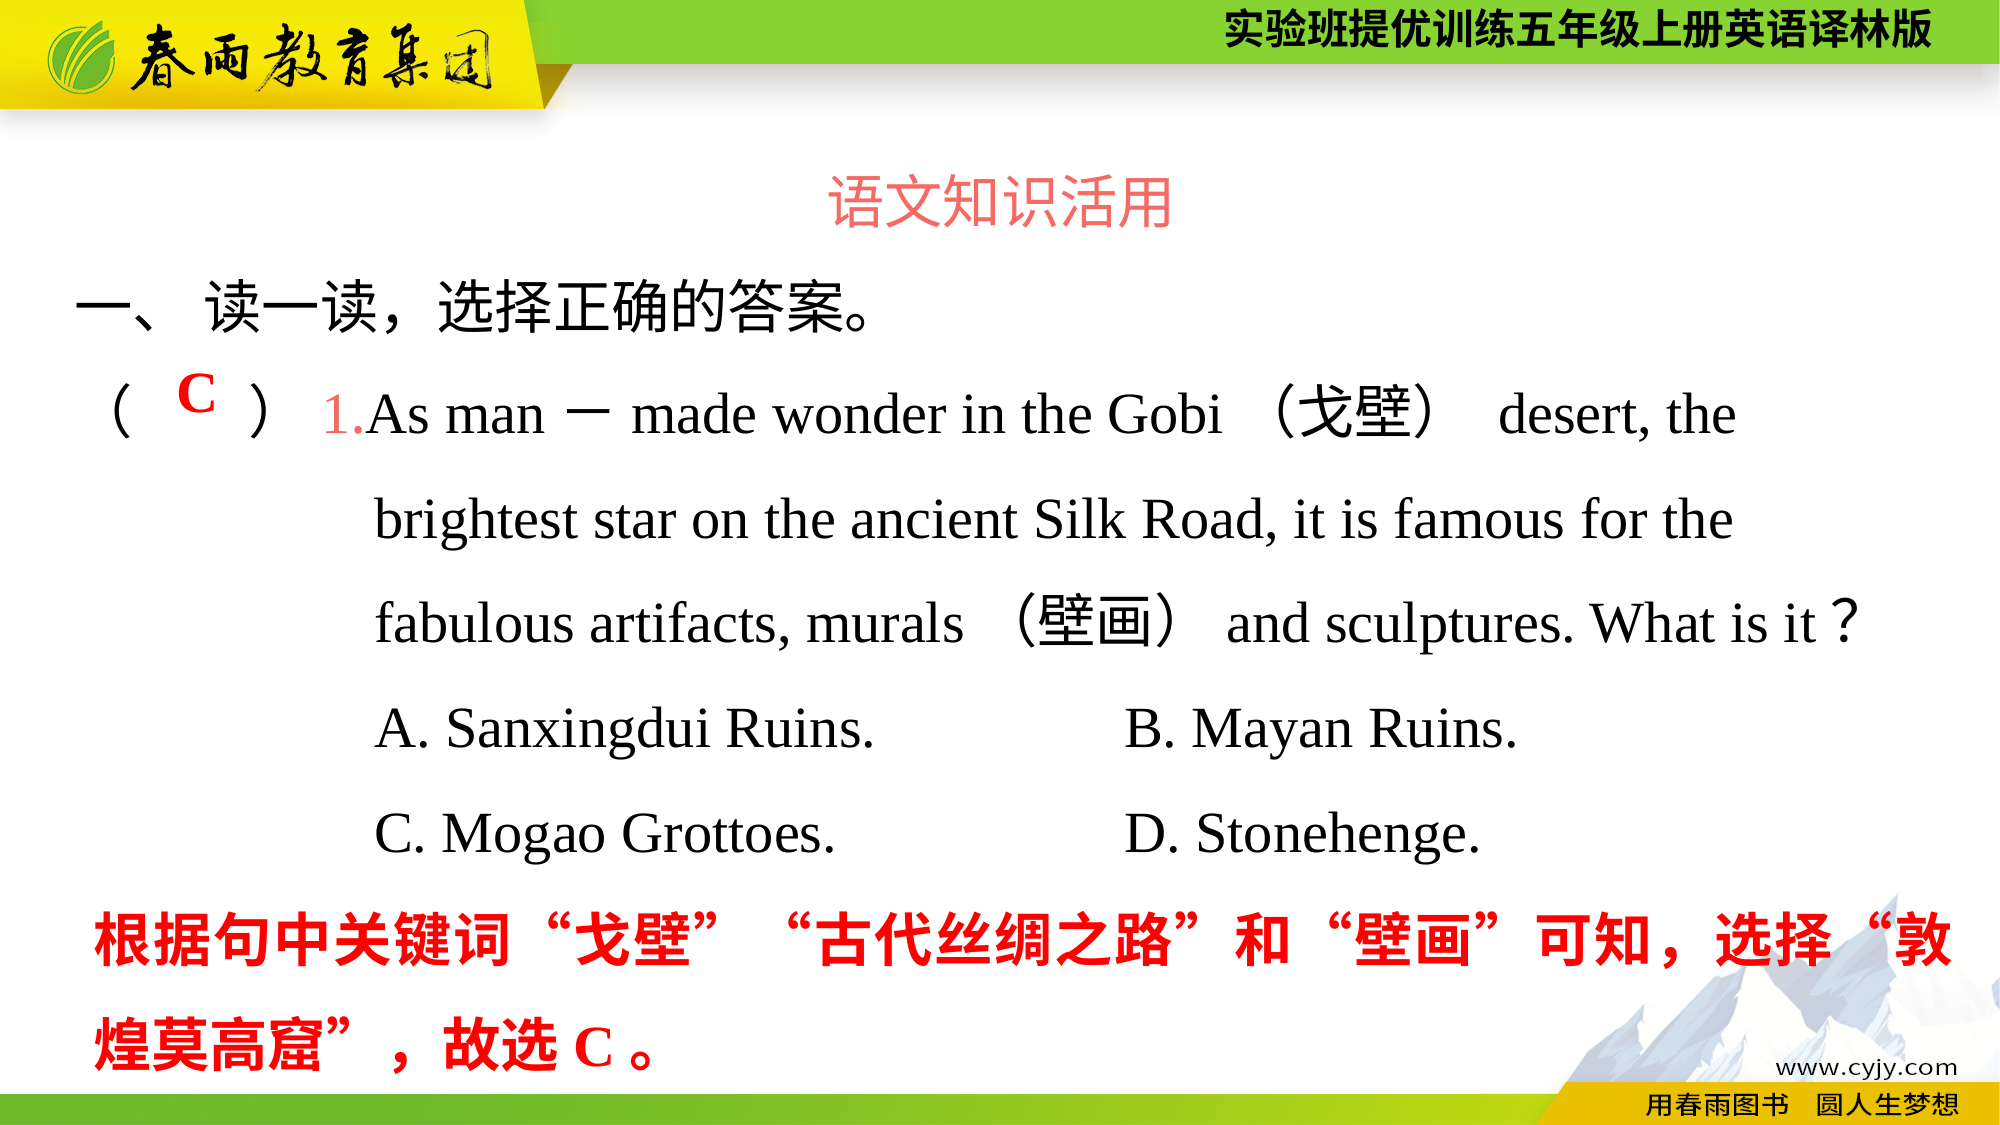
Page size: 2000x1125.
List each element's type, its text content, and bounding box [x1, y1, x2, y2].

picture [0, 0, 2000, 1125]
text_box 根据句中关键词“戈壁”“古代丝绸之路”和“壁画”可知，选择“敦煌莫高窟”，故选C。 [78, 860, 1969, 1086]
text_box C [161, 347, 234, 432]
list 语文知识活用 一、 读一读，选择正确的答案。 （ ）1.As man－made wonder in the Gobi（戈壁） desert, the brightest star on the ancient Silk Road, it is famous for the fabulous artifacts, murals（壁画）and sculptures. What is it？ A. Sanxingdui Ruins. B. Mayan Ruins. C. Mogao Grottoes. D. Stonehenge. [59, 122, 1944, 880]
